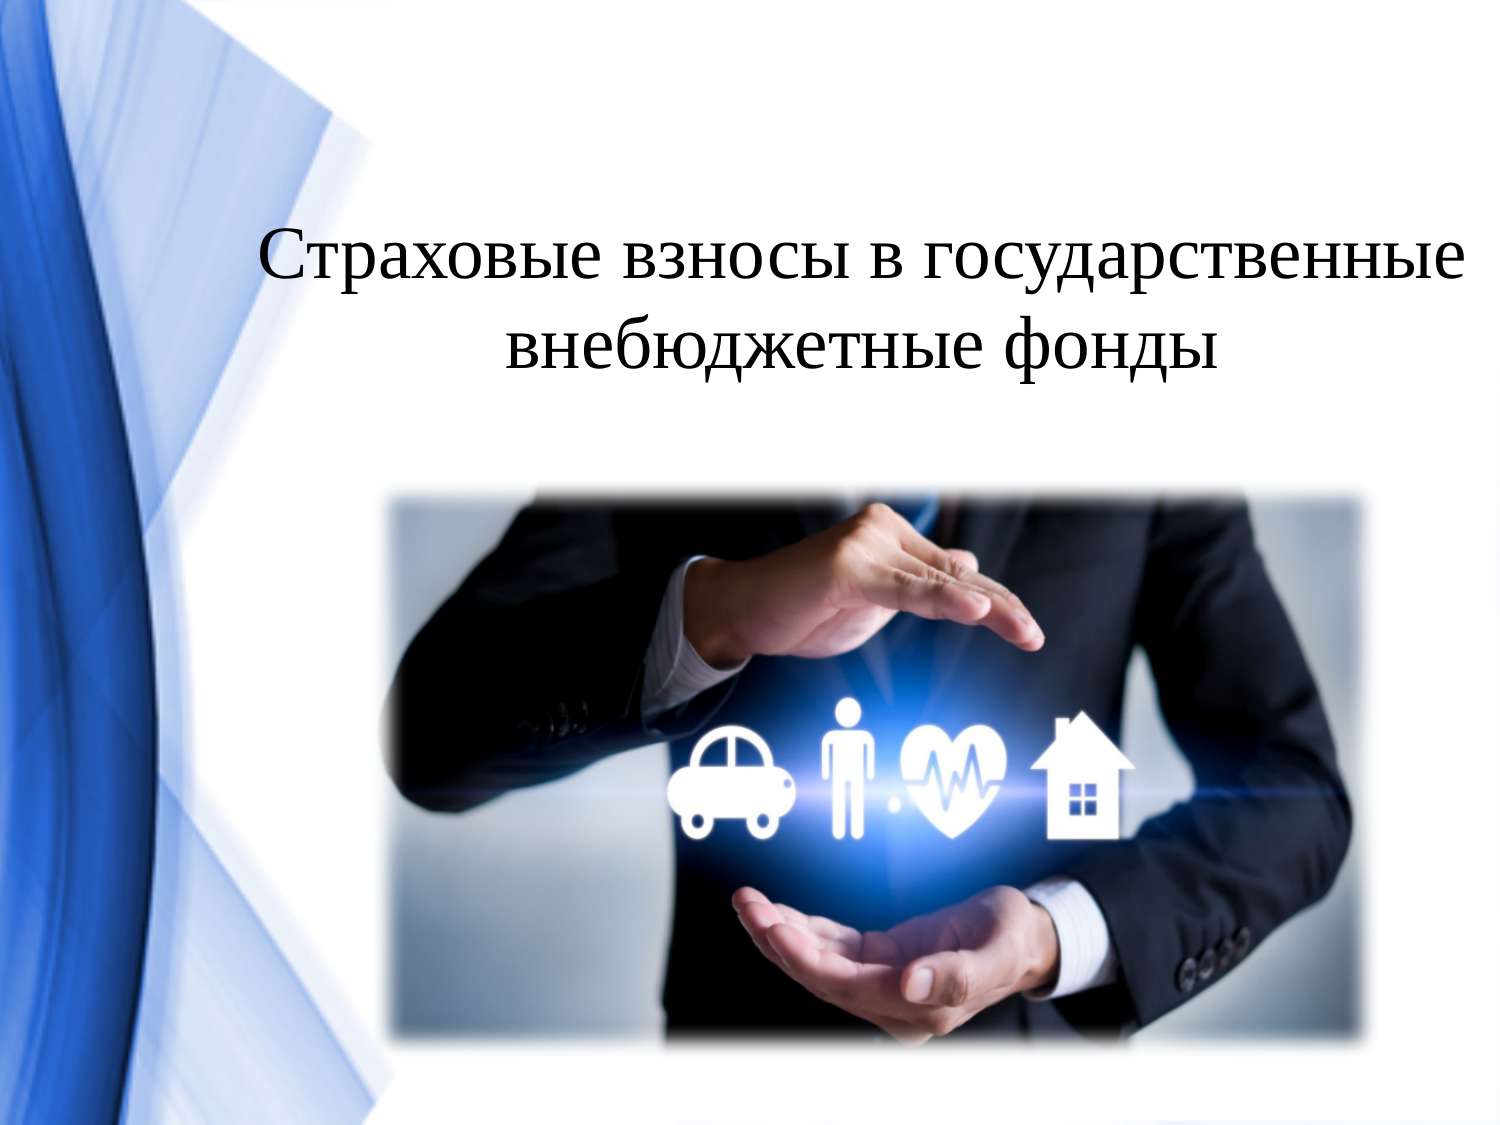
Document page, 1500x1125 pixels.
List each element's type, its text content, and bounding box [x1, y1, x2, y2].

title Страховые взносы в государственные внебюджетные фонды [225, 172, 1500, 414]
picture [0, 0, 1500, 1125]
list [371, 479, 1380, 1059]
